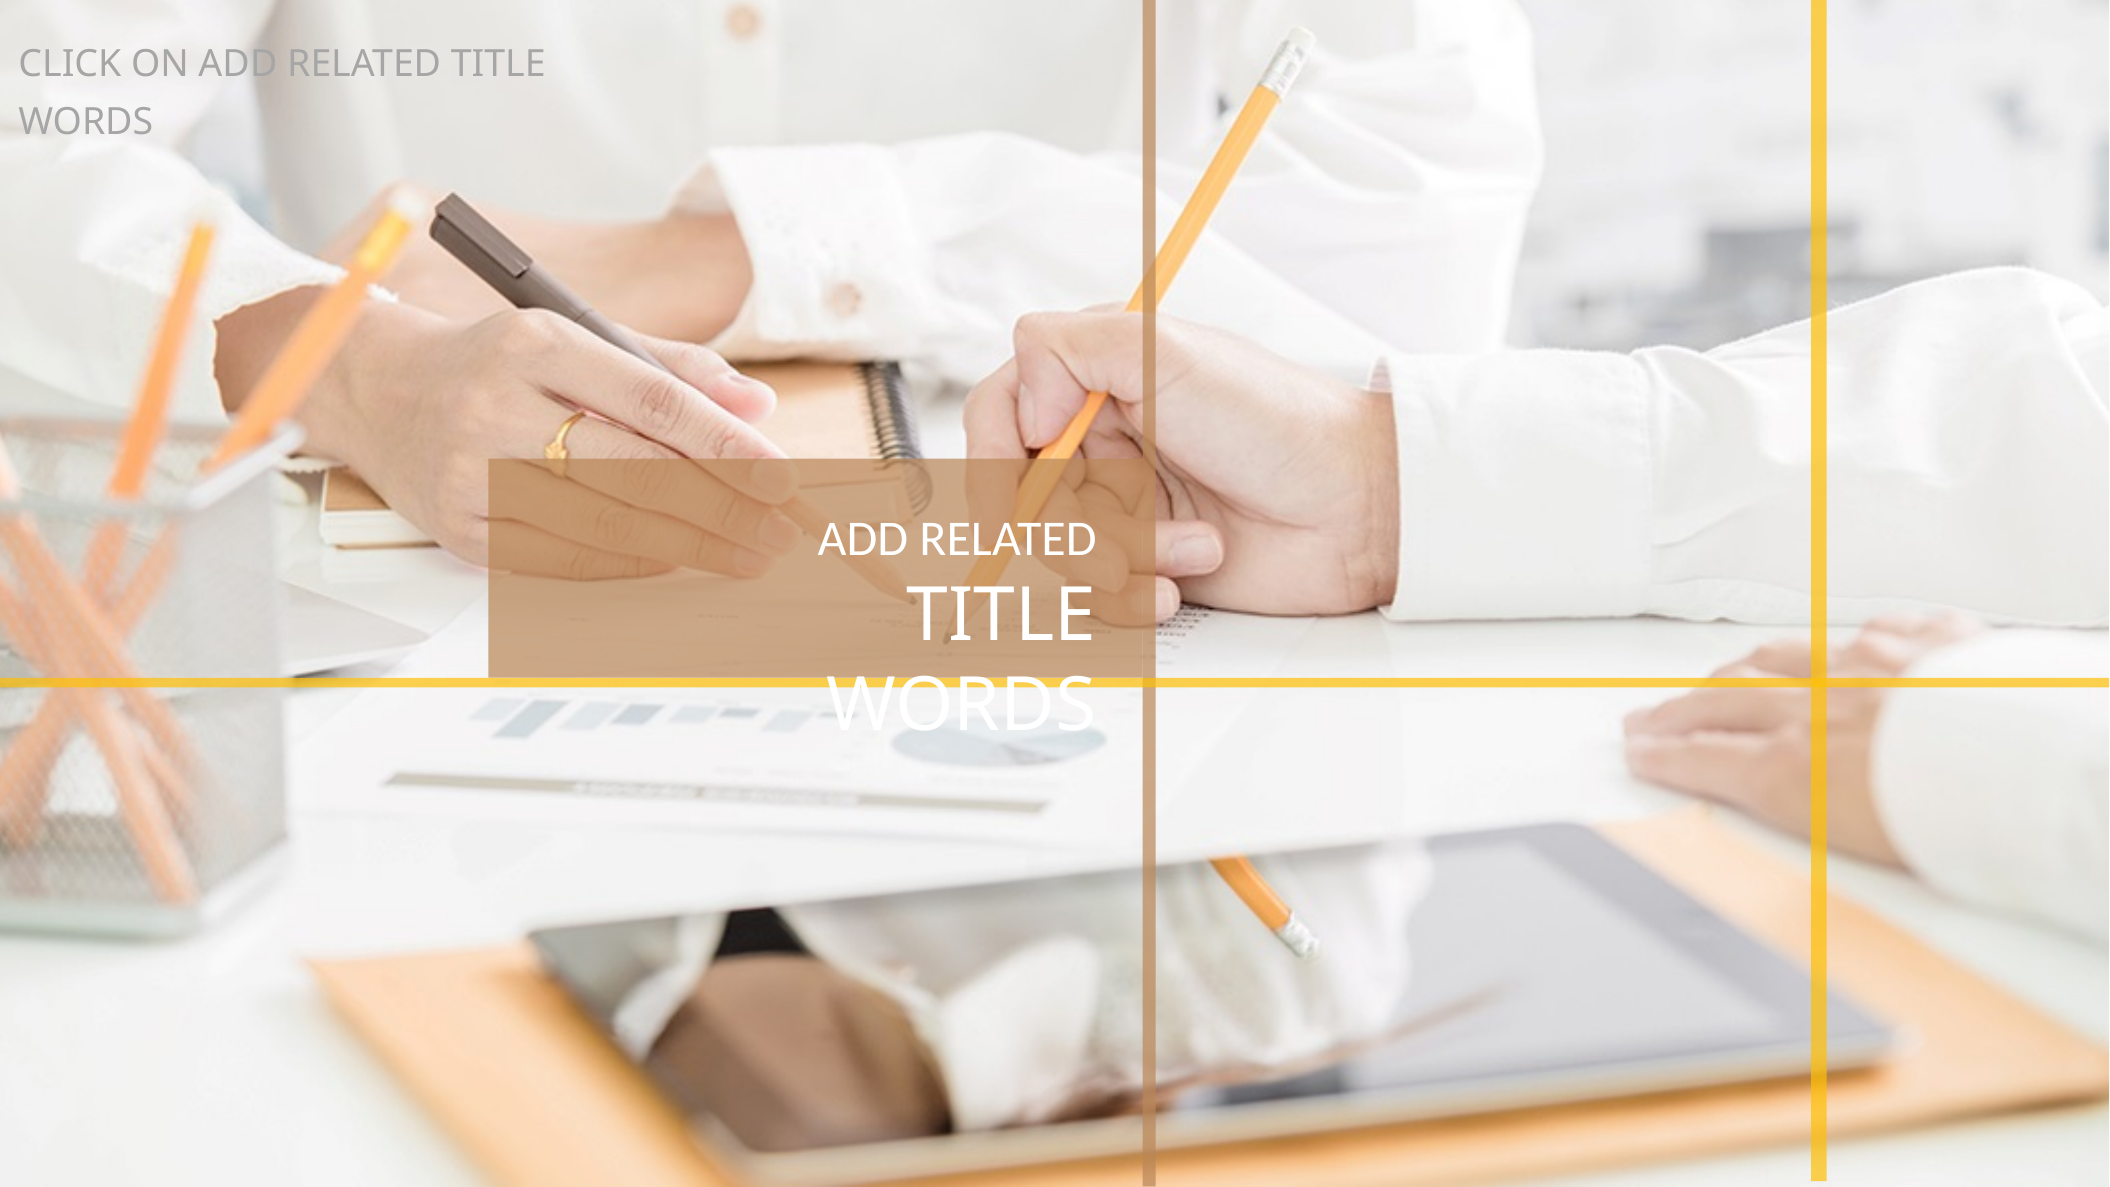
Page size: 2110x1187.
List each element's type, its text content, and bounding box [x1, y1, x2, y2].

text_box [1142, 0, 1156, 677]
text_box [488, 458, 1143, 678]
text_box CLICK ON ADD RELATED TITLE WORDS [3, 18, 595, 150]
text_box [0, 0, 1142, 677]
text_box [1156, 0, 1811, 677]
text_box ADD RELATED TITLE WORDS [674, 498, 1112, 753]
text_box [0, 677, 674, 688]
text_box [1112, 677, 2110, 688]
text_box [1142, 688, 1156, 1187]
text_box [1156, 688, 2110, 1187]
text_box [1811, 0, 1827, 677]
text_box [0, 688, 1142, 1187]
text_box [1827, 0, 2110, 677]
text_box [1811, 688, 1827, 1182]
